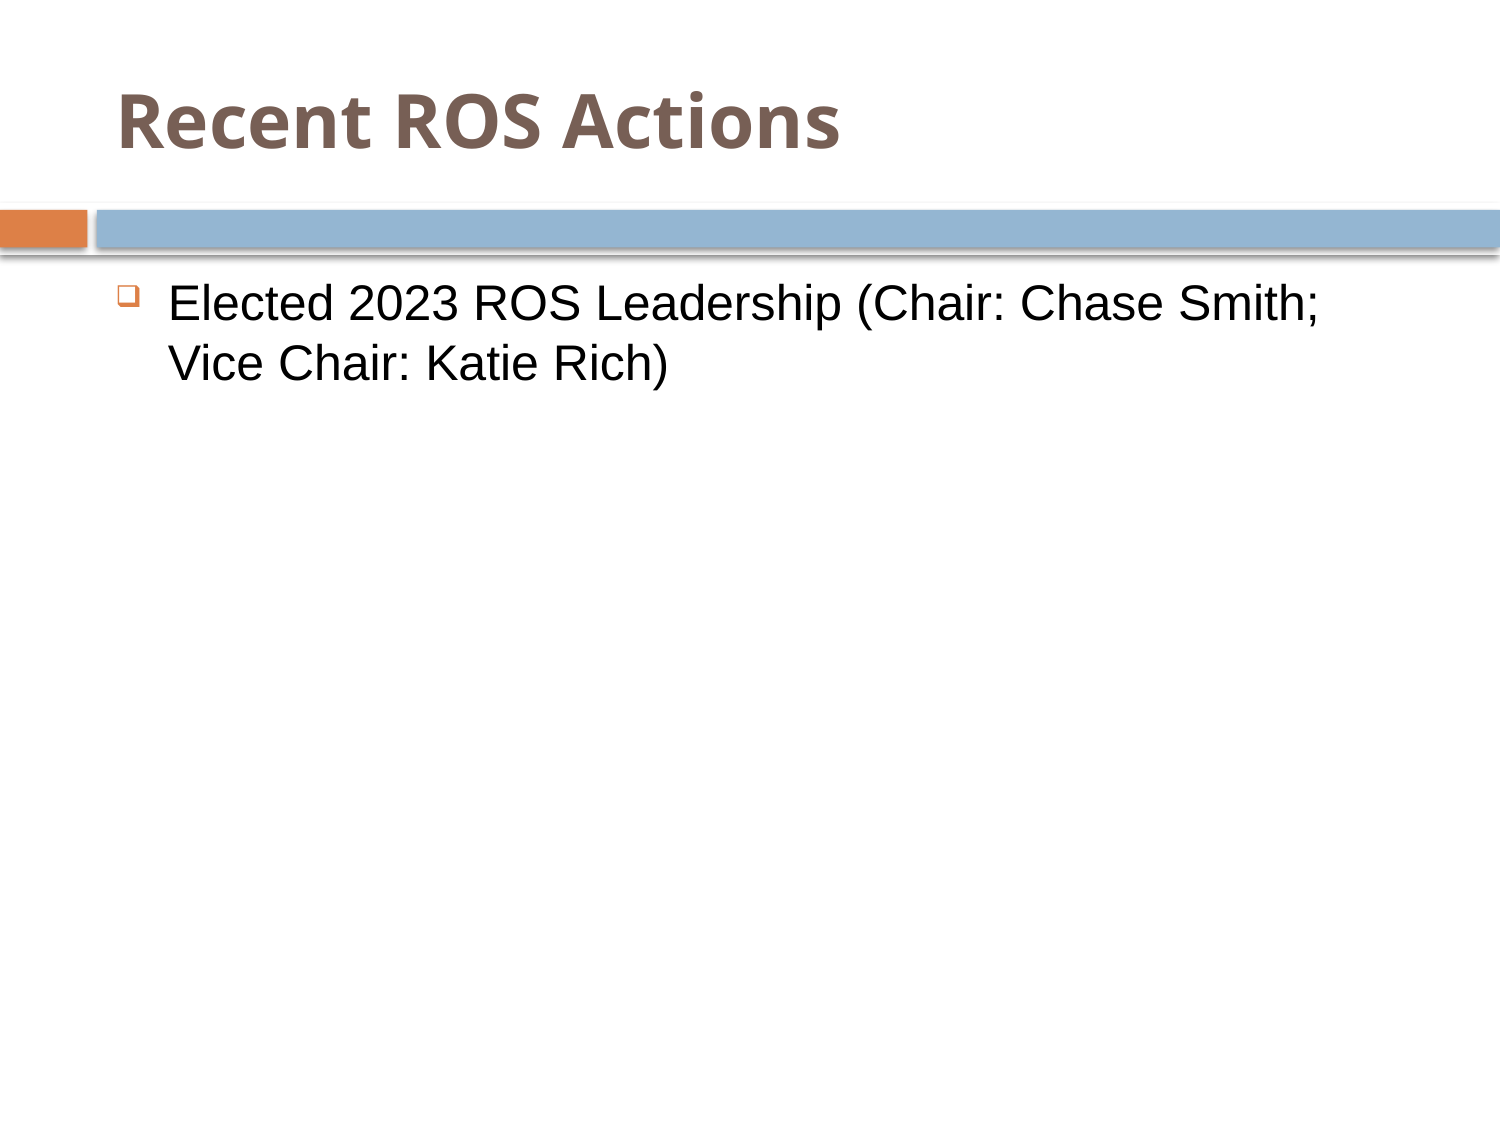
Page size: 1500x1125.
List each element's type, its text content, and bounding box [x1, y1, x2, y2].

title Recent ROS Actions [100, 37, 1439, 201]
list Elected 2023 ROS Leadership (Chair: Chase Smith; Vice Chair: Katie Rich) [100, 262, 1439, 1001]
